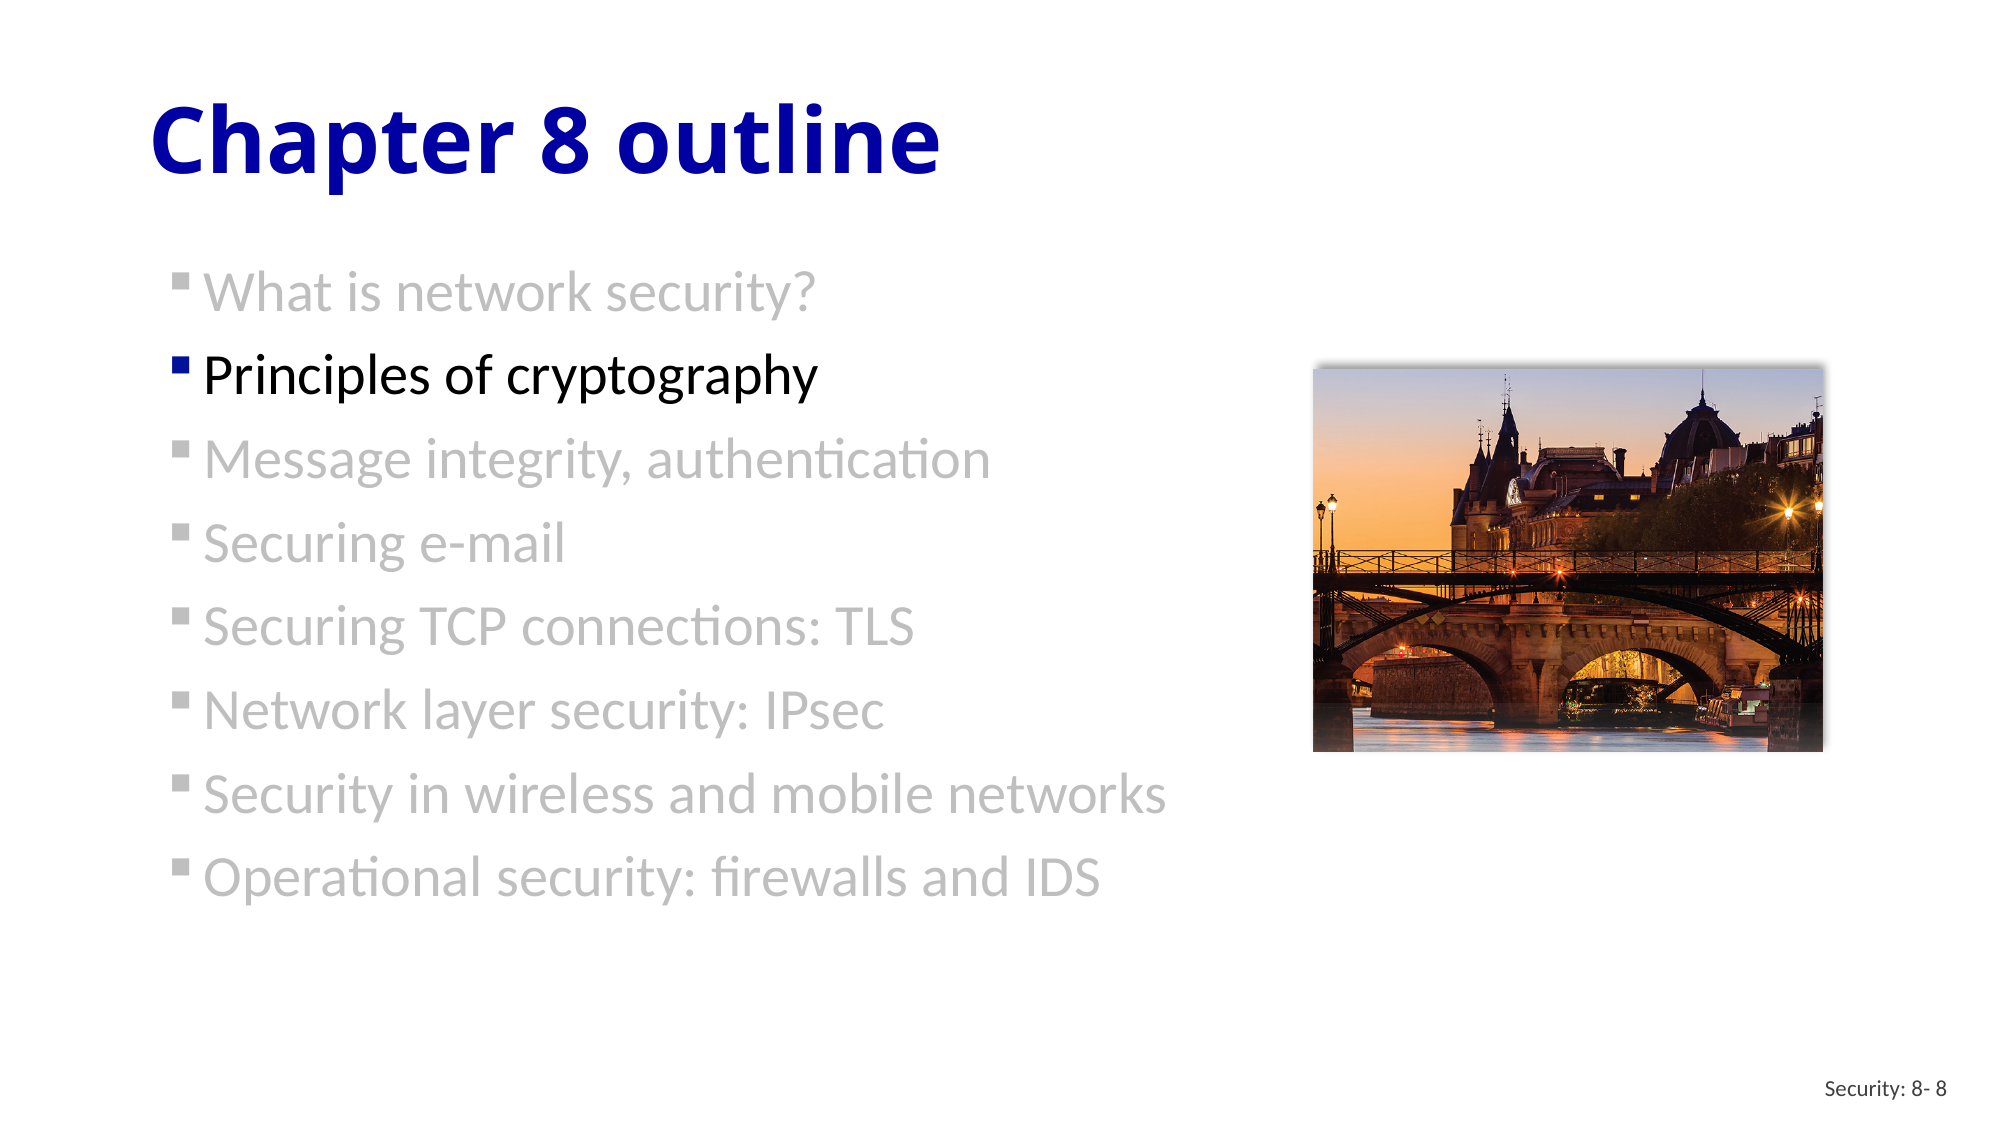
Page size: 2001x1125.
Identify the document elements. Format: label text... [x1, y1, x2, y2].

picture [1313, 369, 1823, 752]
slide_number Security: 8- 8 [1512, 1056, 1963, 1117]
text_box What is network security? Principles of cryptography Message integrity, authentication Securing e-mail Securing TCP connections: TLS Network layer security: IPsec Security in wireless and mobile networks Operational security: firewalls and IDS [131, 253, 1406, 1016]
title Chapter 8 outline [133, 70, 1859, 218]
